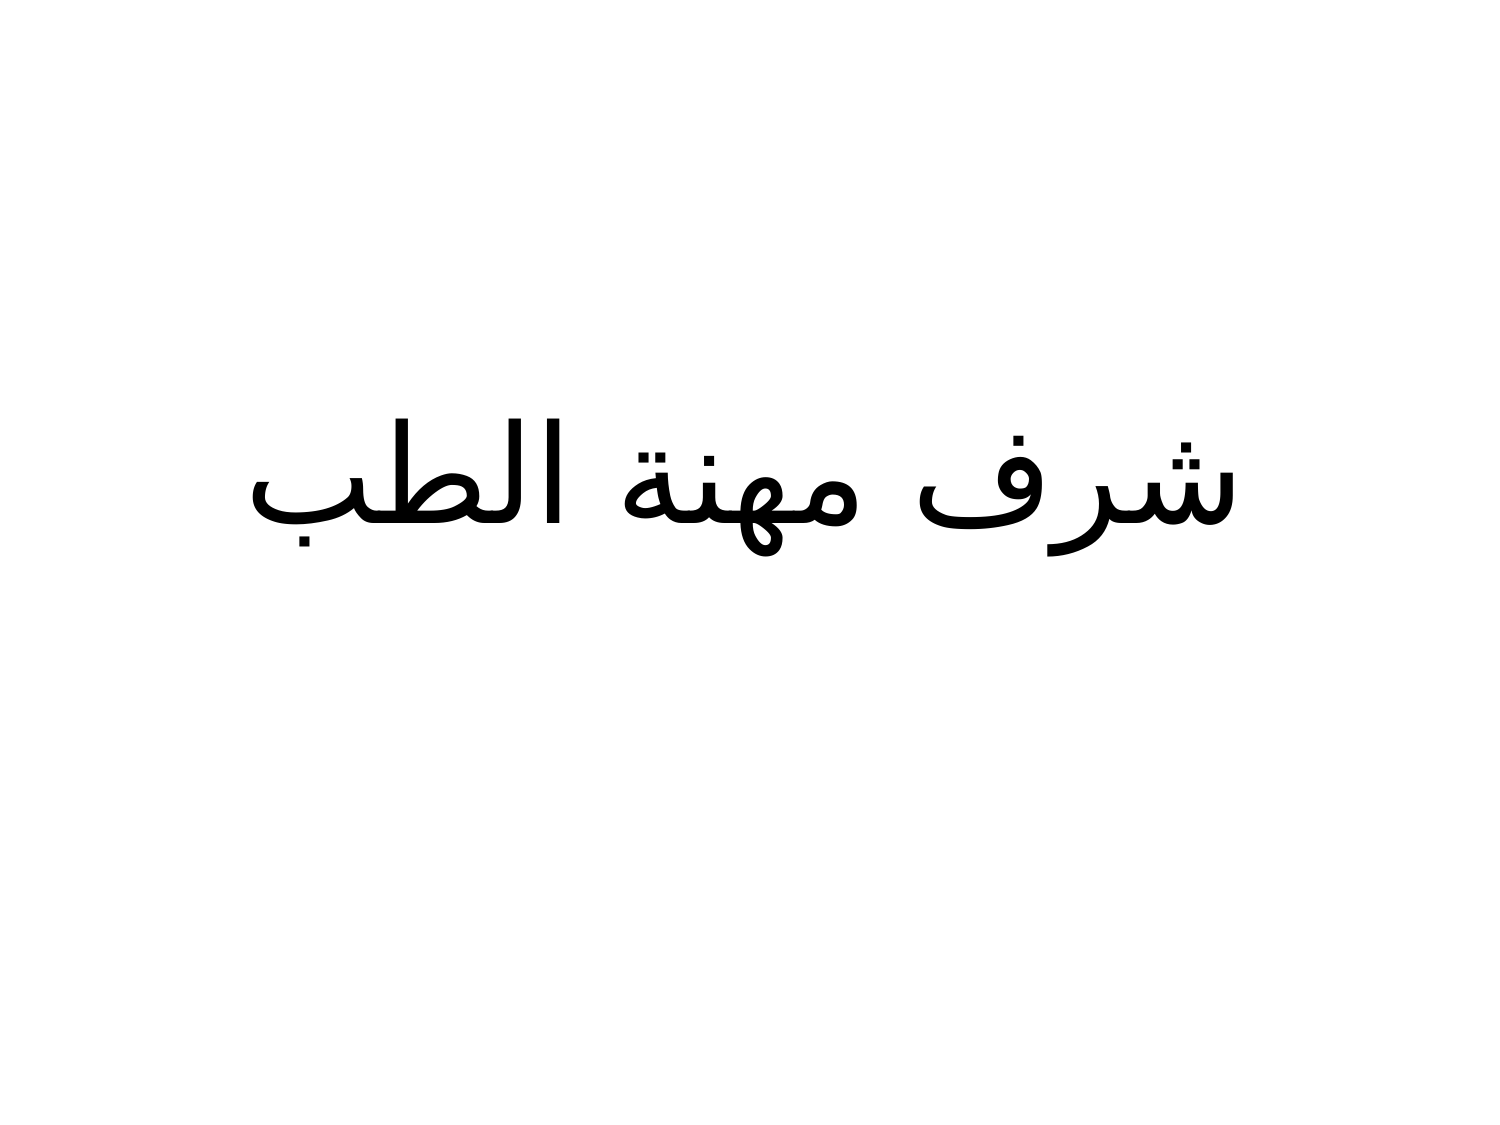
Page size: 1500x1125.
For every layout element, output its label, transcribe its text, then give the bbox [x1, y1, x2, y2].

title شرف مهنة الطب [70, 222, 1421, 715]
